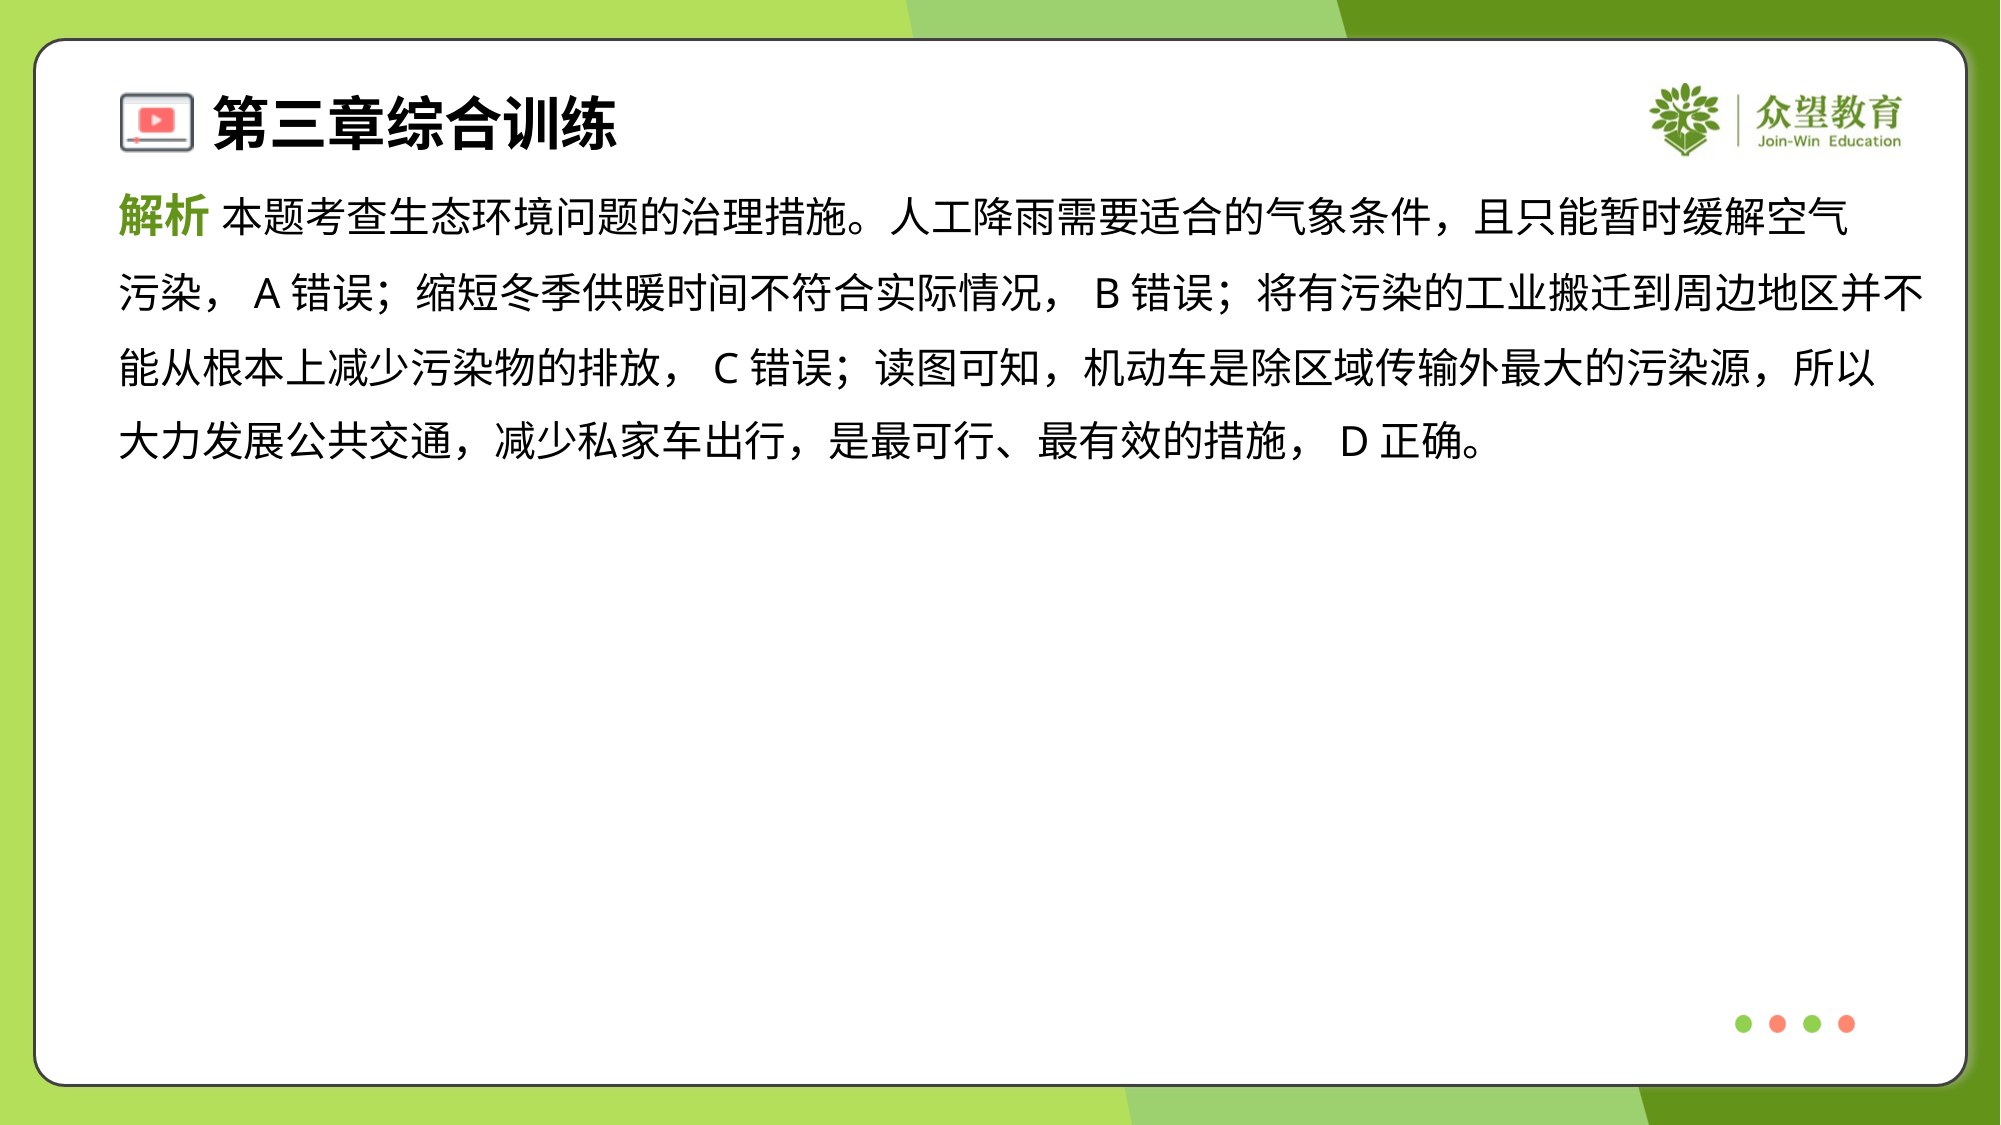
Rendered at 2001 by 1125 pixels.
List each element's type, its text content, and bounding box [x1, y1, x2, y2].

text_box 解析 本题考查生态环境问题的治理措施。人工降雨需要适合的气象条件，且只能暂时缓解空气 污染，A错误；缩短冬季供暖时间不符合实际情况，B错误；将有污染的工业搬迁到周边地区并不 能从根本上减少污染物的排放，C错误；读图可知，机动车是除区域传输外最大的污染源，所以 大力发展公共交通，减少私家车出行，是最可行、最有效的措施，D正确。 [118, 164, 1883, 458]
picture [0, 0, 2000, 1125]
